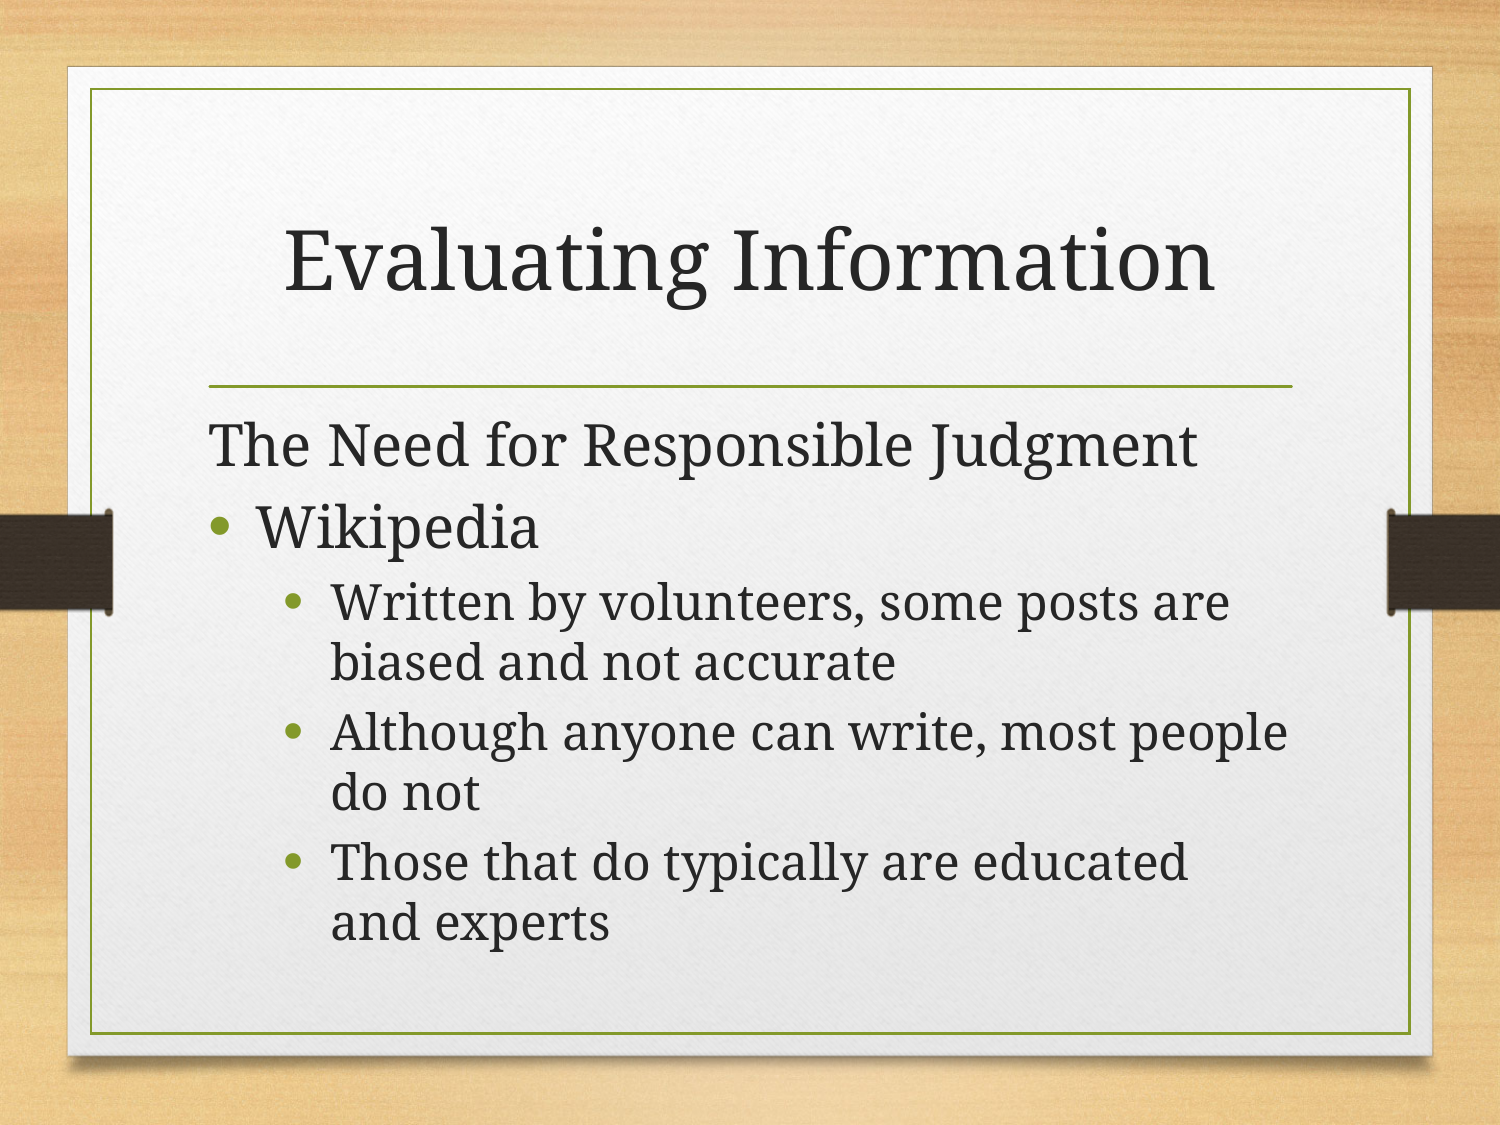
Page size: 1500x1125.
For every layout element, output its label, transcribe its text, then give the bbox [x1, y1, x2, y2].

title Evaluating Information [193, 150, 1309, 365]
picture [0, 0, 1500, 1125]
list The Need for Responsible Judgment Wikipedia Written by volunteers, some posts are biased and not accurate Although anyone can write, most people do not Those that do typically are educated and experts [193, 408, 1309, 974]
